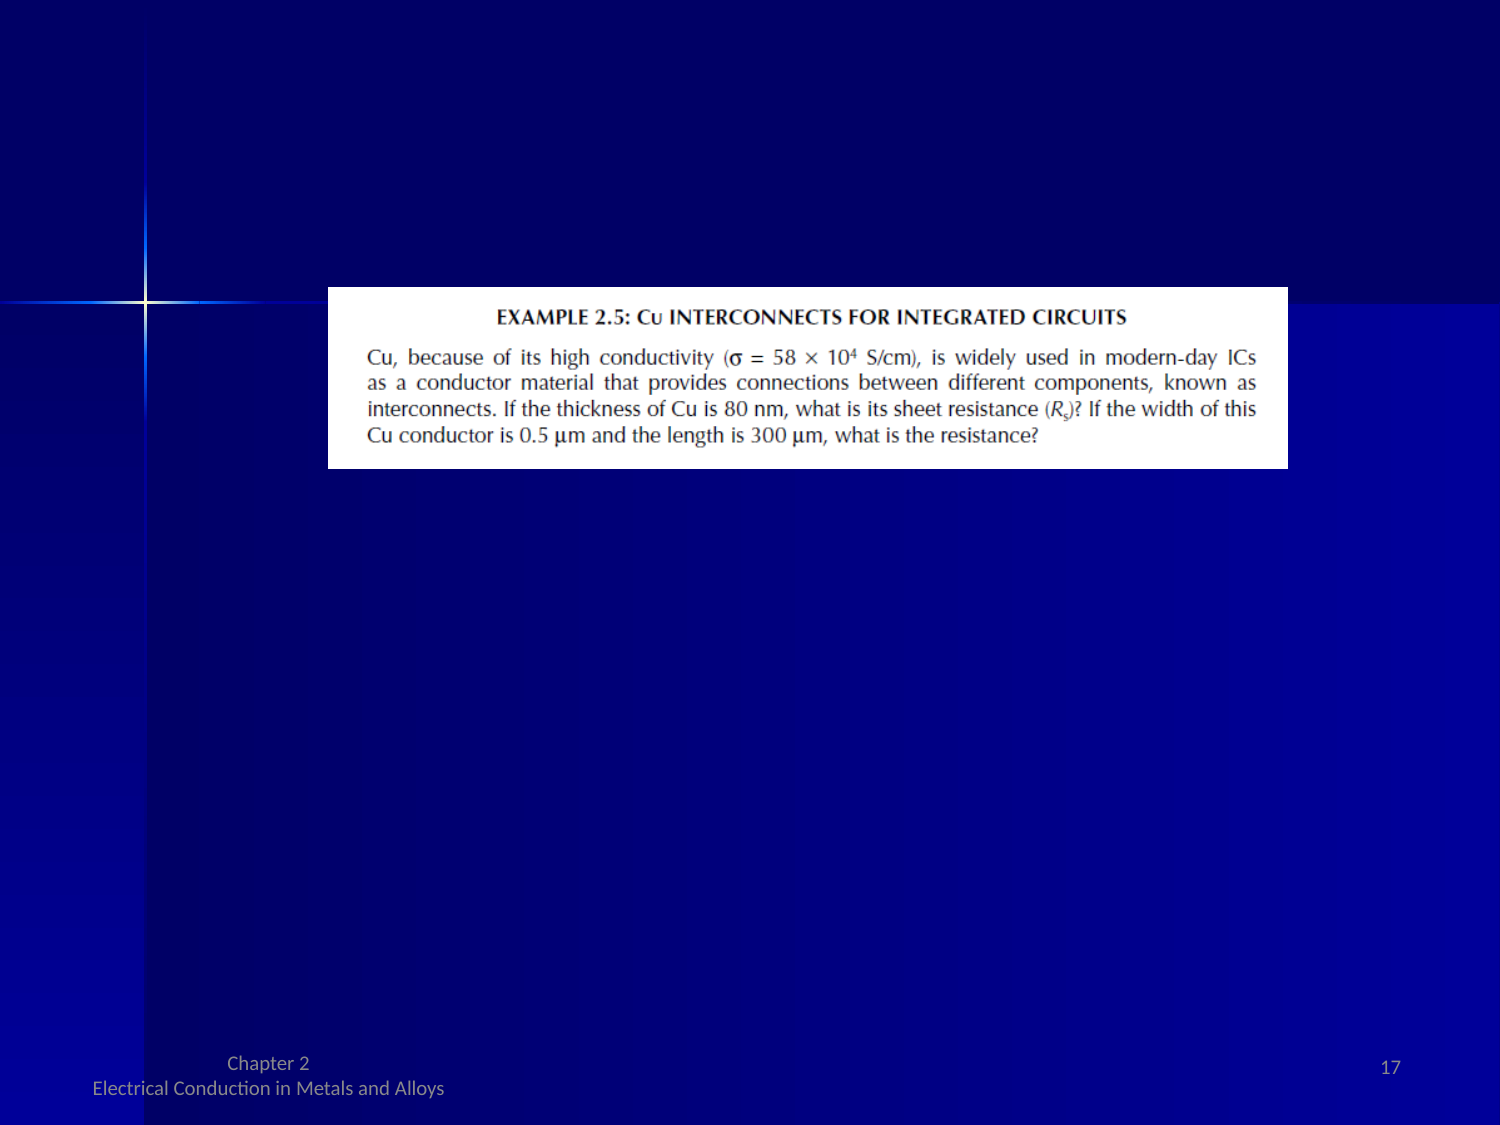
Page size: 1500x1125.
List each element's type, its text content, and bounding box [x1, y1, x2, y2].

picture [328, 287, 1288, 469]
slide_number Chapter 2 Electrical Conduction in Metals and Alloys [74, 1037, 463, 1113]
